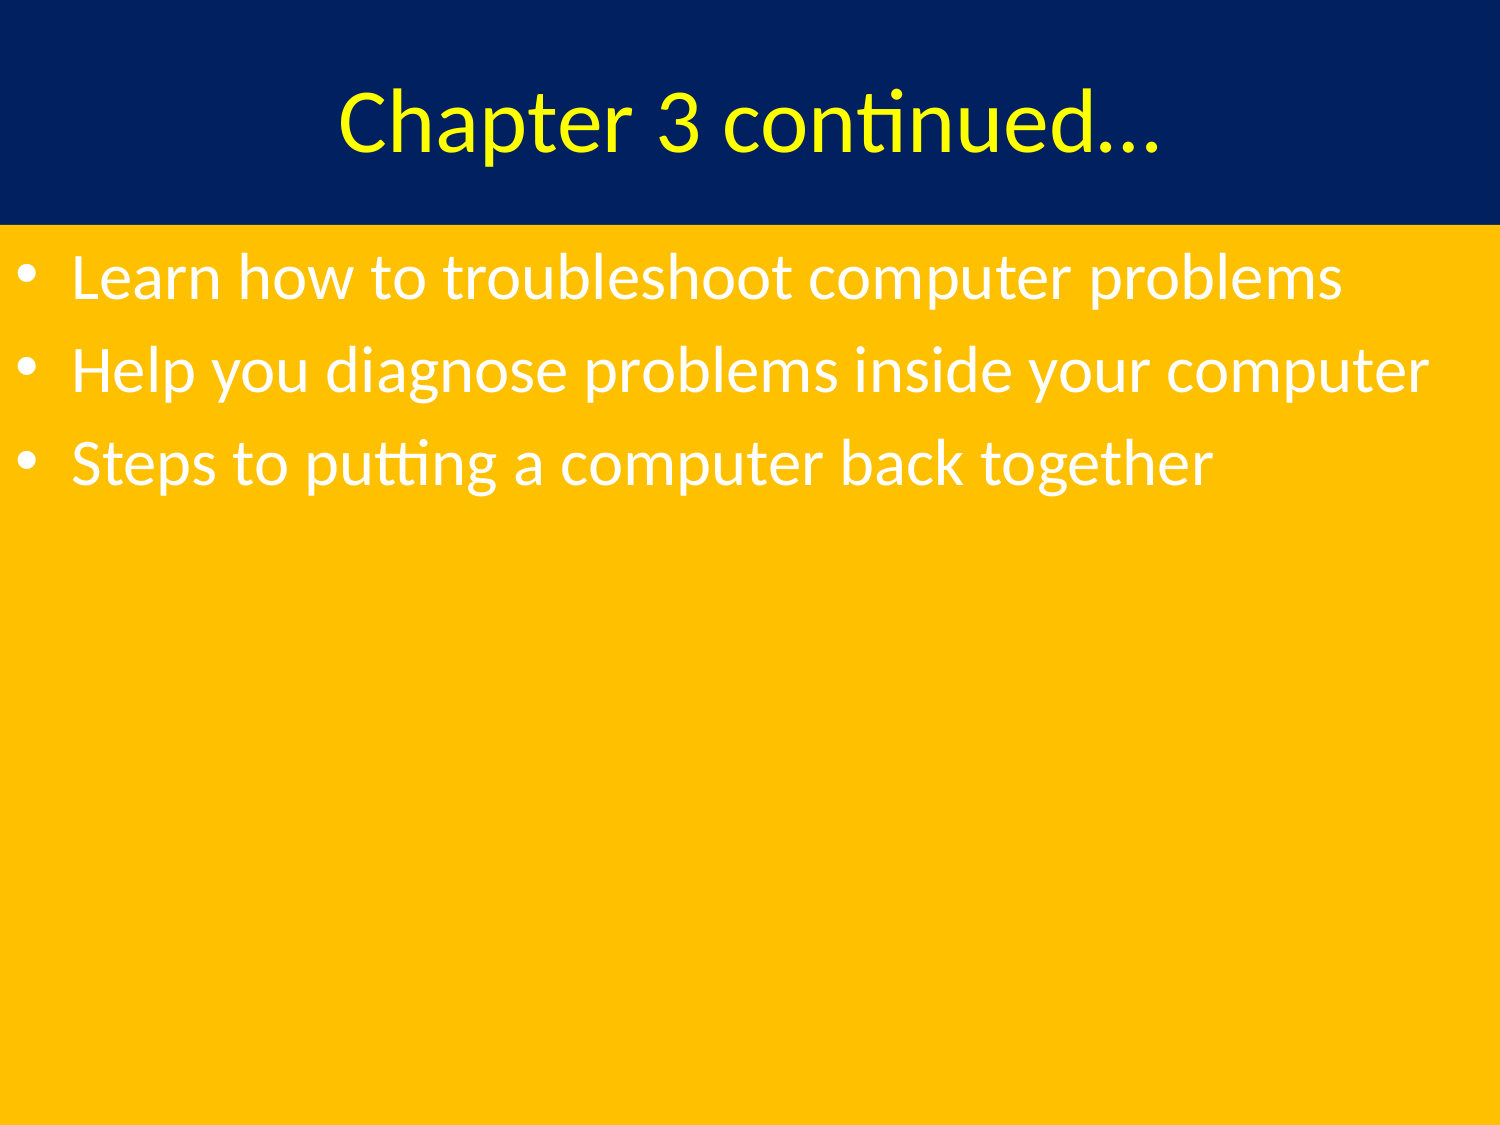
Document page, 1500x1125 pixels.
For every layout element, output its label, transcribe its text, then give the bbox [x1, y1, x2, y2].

list Learn how to troubleshoot computer problems Help you diagnose problems inside your computer Steps to putting a computer back together [0, 224, 1500, 1125]
title Chapter 3 continued… [0, 0, 1500, 224]
